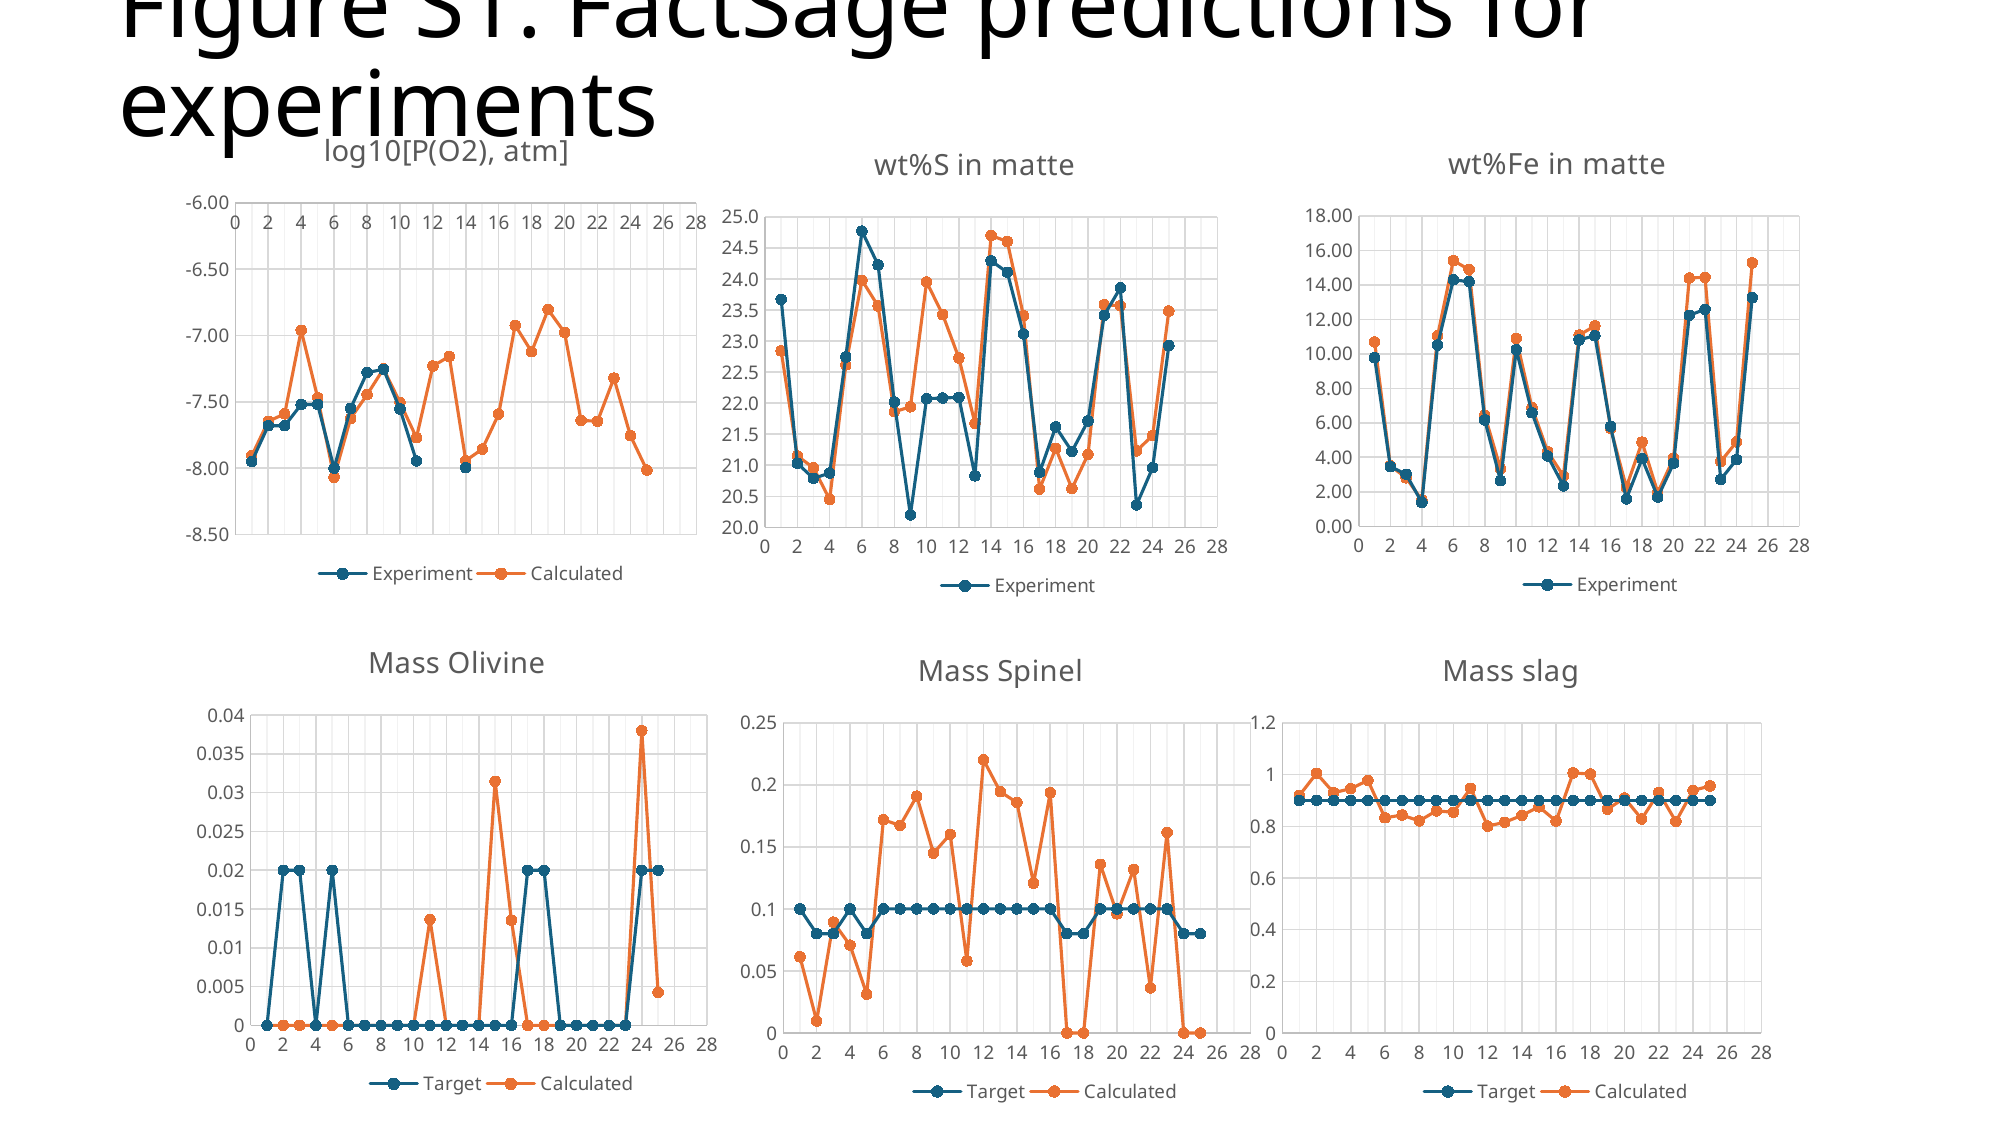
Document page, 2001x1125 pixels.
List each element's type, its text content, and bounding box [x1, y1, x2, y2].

title Figure S1. FactSage predictions for experiments [103, 0, 1897, 167]
chart [174, 102, 1784, 1125]
chart [1293, 115, 1822, 619]
